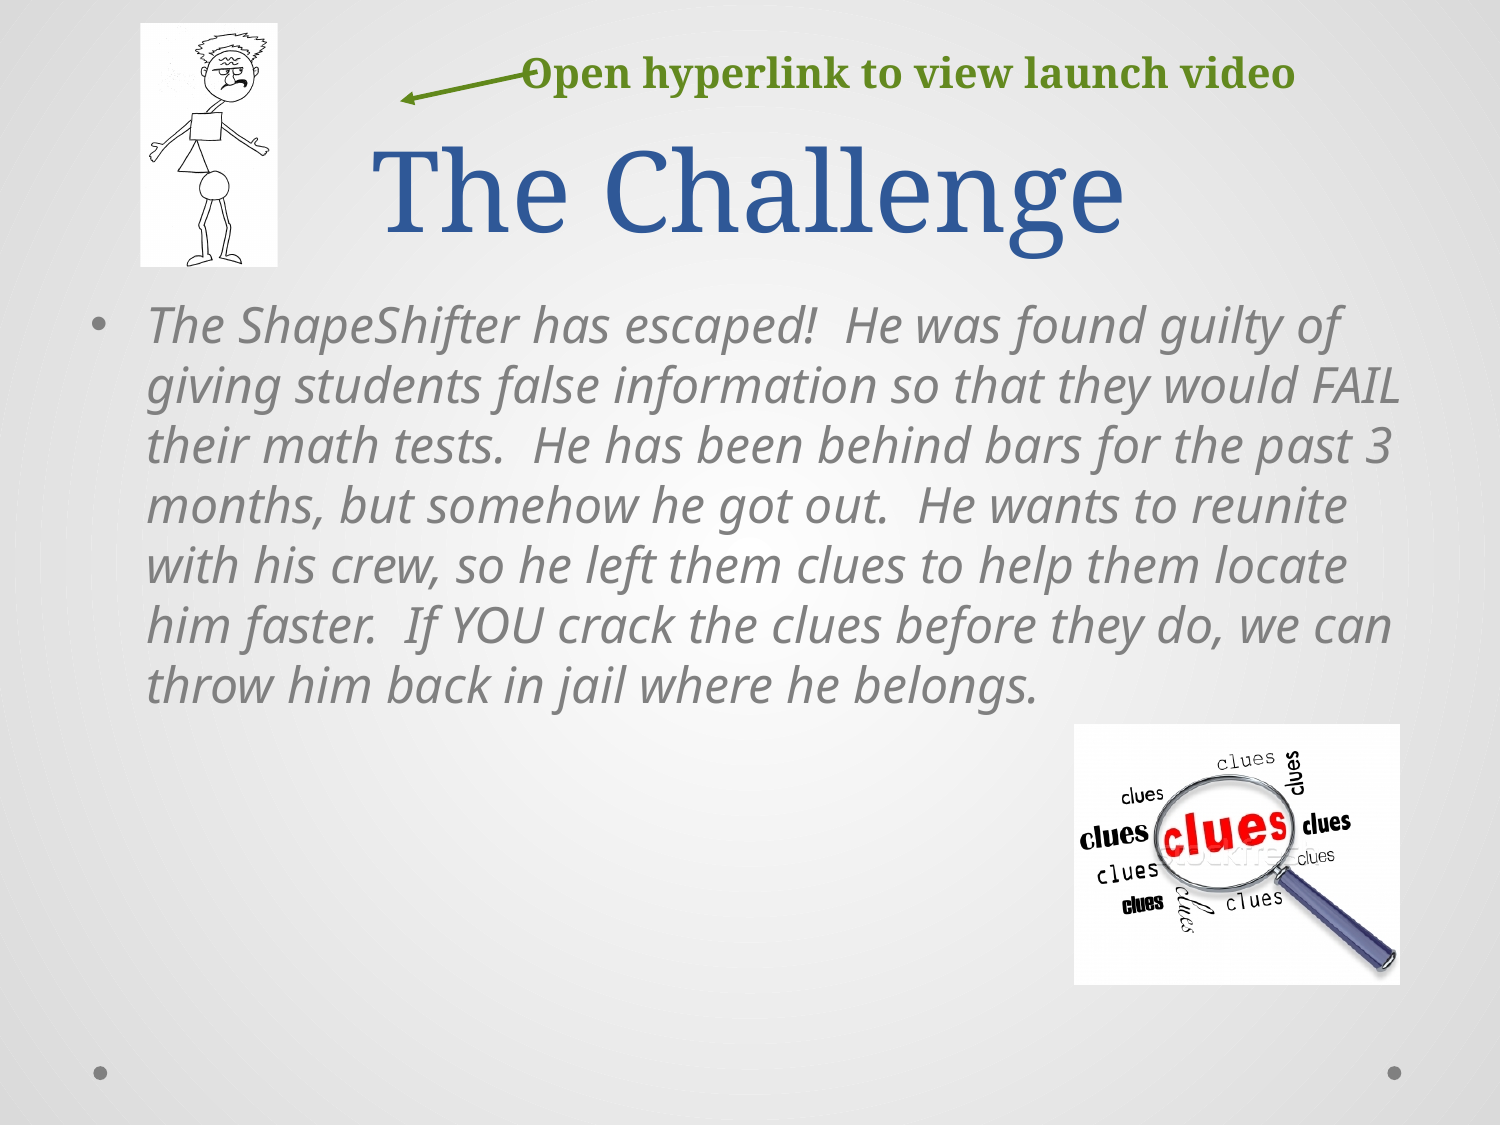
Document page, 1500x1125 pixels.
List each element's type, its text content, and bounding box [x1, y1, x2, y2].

list The ShapeShifter has escaped! He was found guilty of giving students false information so that they would FAIL their math tests. He has been behind bars for the past 3 months, but somehow he got out. He wants to reunite with his crew, so he left them clues to help them locate him faster. If YOU crack the clues before they do, we can throw him back in jail where he belongs. [75, 286, 1425, 1029]
text_box Open hyperlink to view launch video [364, 38, 1452, 104]
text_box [399, 71, 538, 102]
title The Challenge [75, 0, 1425, 263]
picture [139, 23, 278, 267]
picture [1074, 724, 1401, 986]
